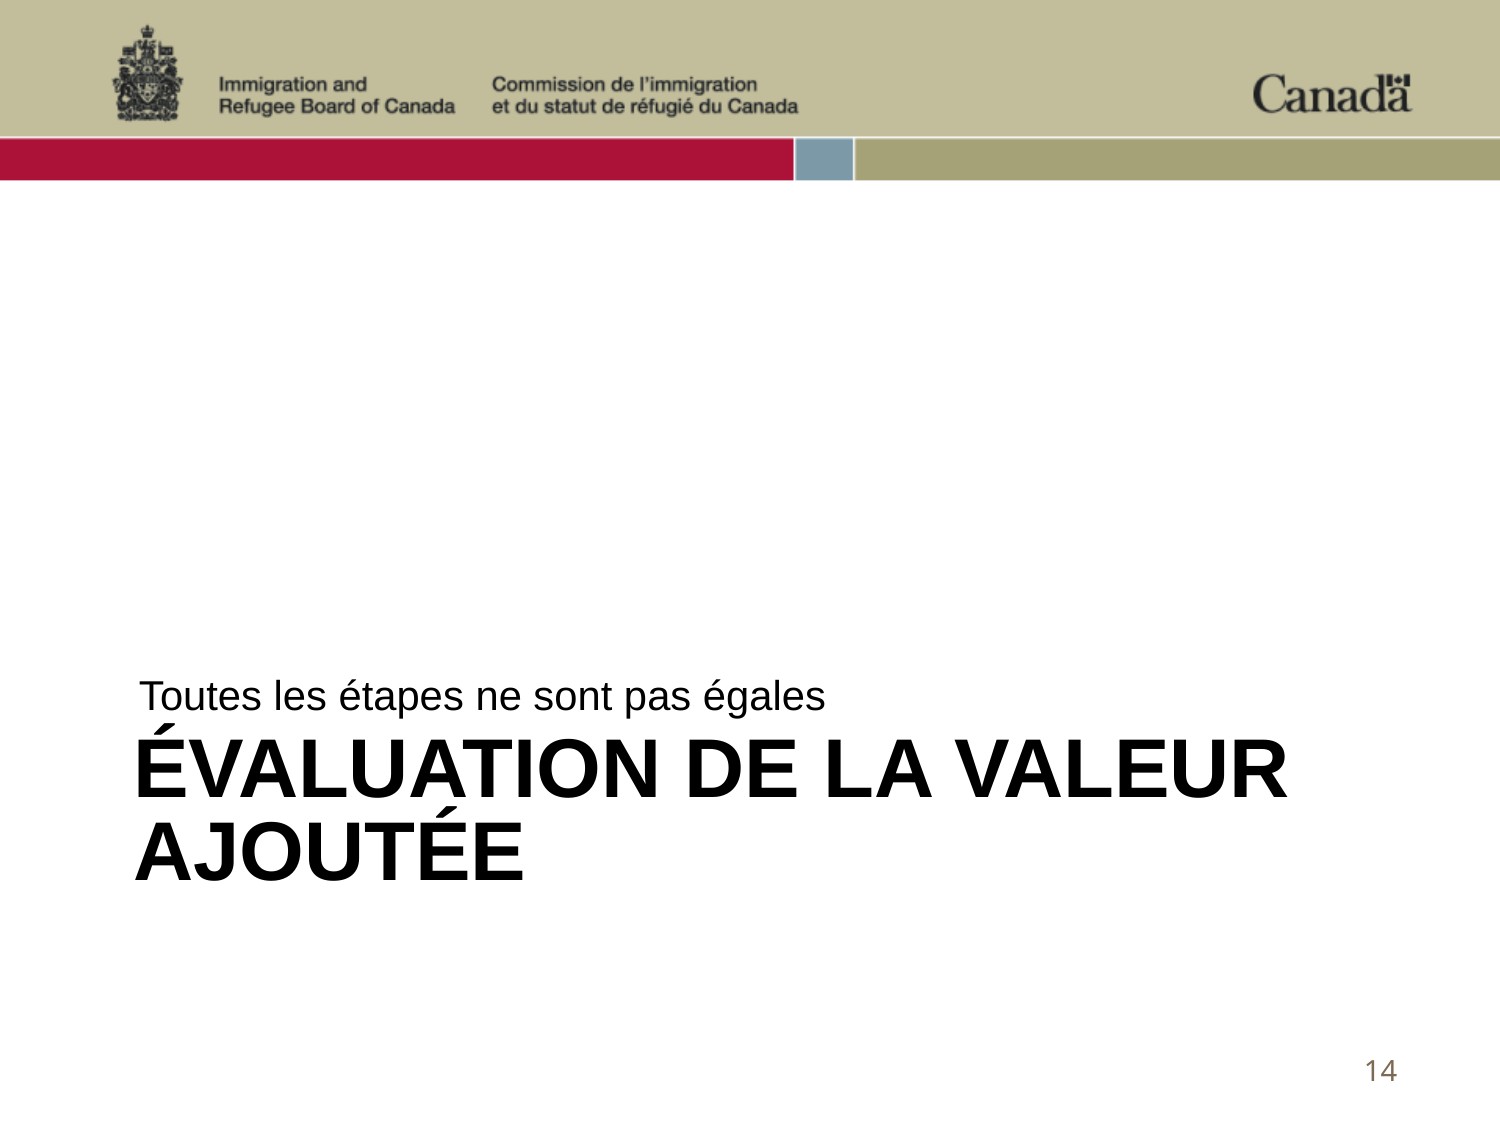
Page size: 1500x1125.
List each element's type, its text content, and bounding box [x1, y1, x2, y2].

list Toutes les étapes ne sont pas égales [123, 479, 1399, 726]
picture [0, 0, 1500, 1125]
title ÉVALUATION DE LA VALEUR AJOUTÉE [118, 722, 1394, 947]
slide_number 14 [1099, 1024, 1413, 1101]
